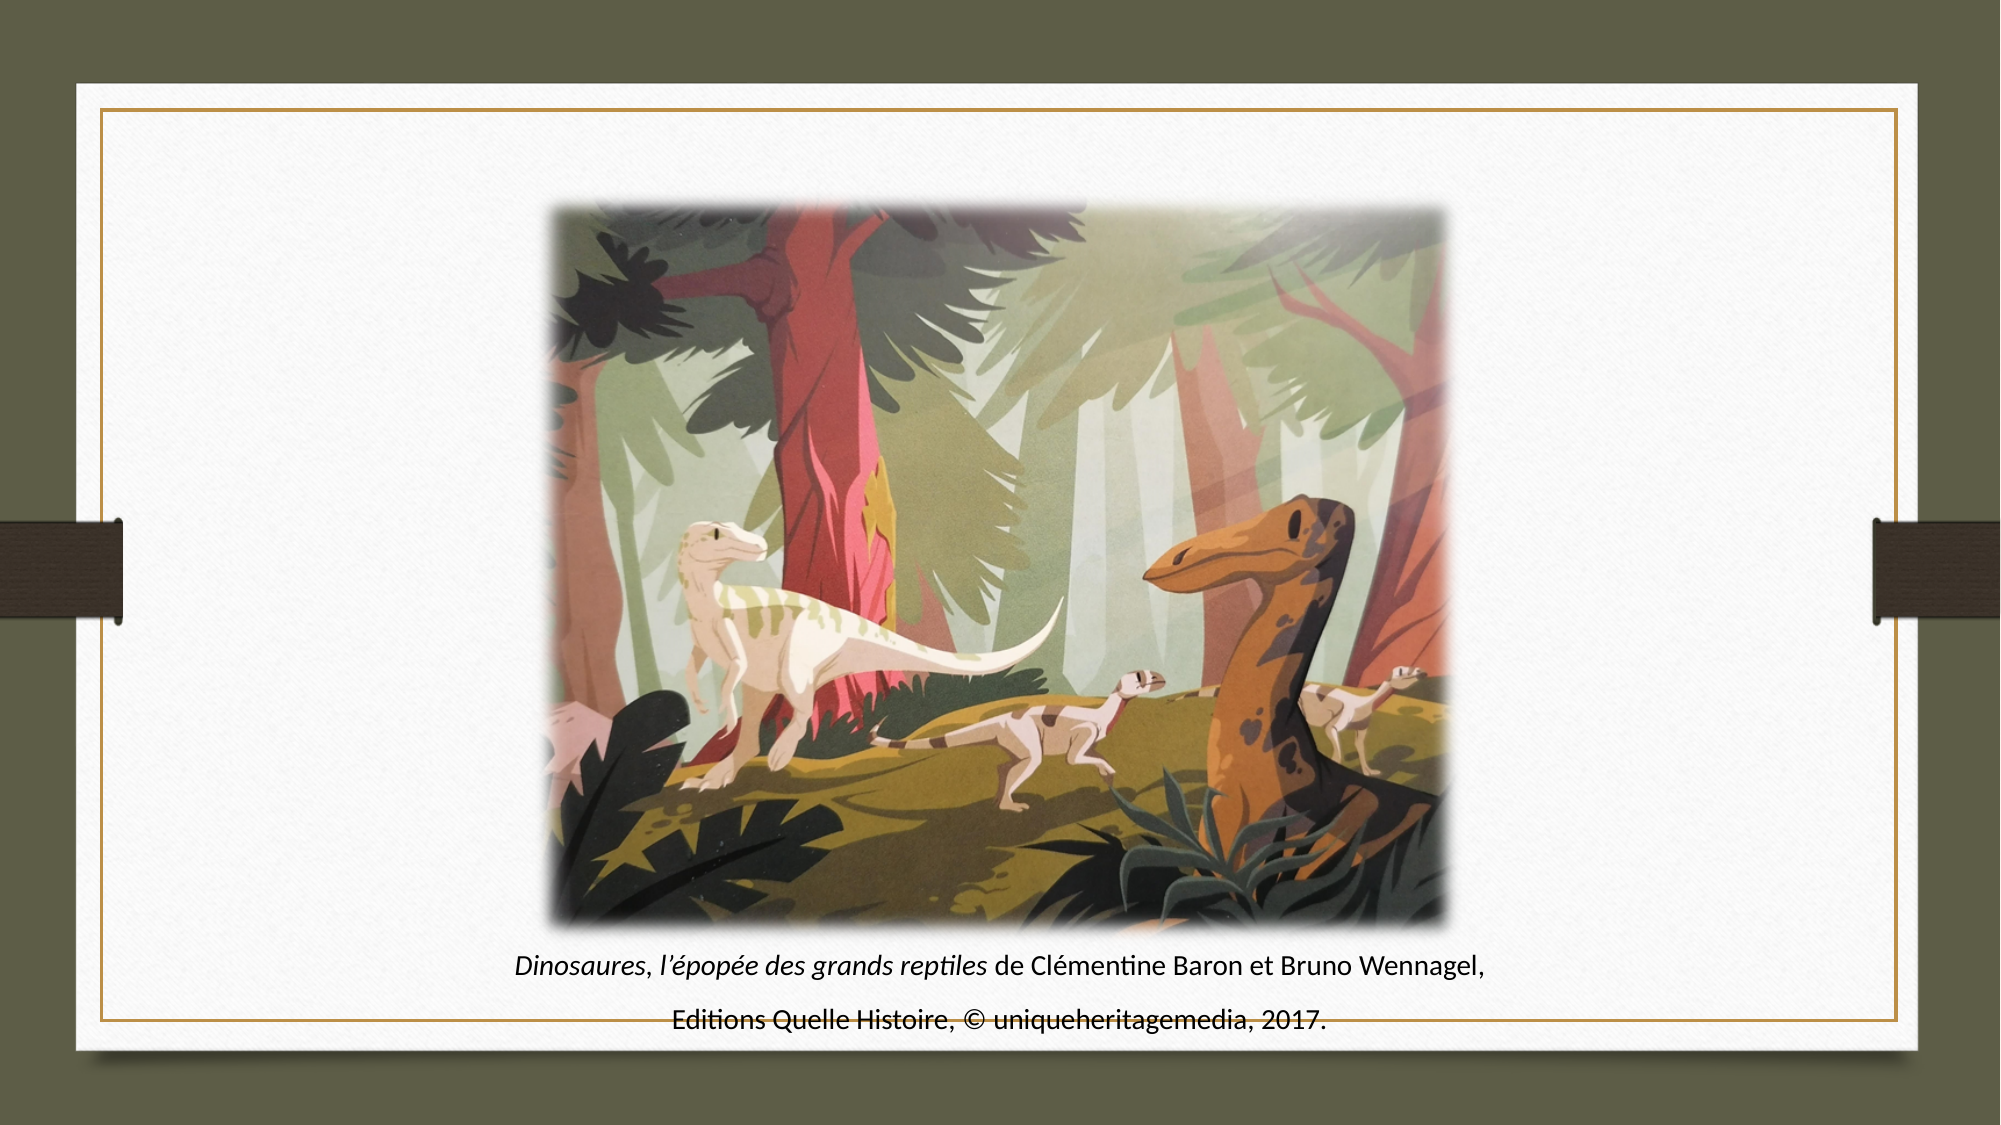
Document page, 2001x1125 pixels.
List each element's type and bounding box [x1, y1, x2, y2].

text_box [0, 0, 2000, 520]
picture [0, 0, 2001, 1125]
